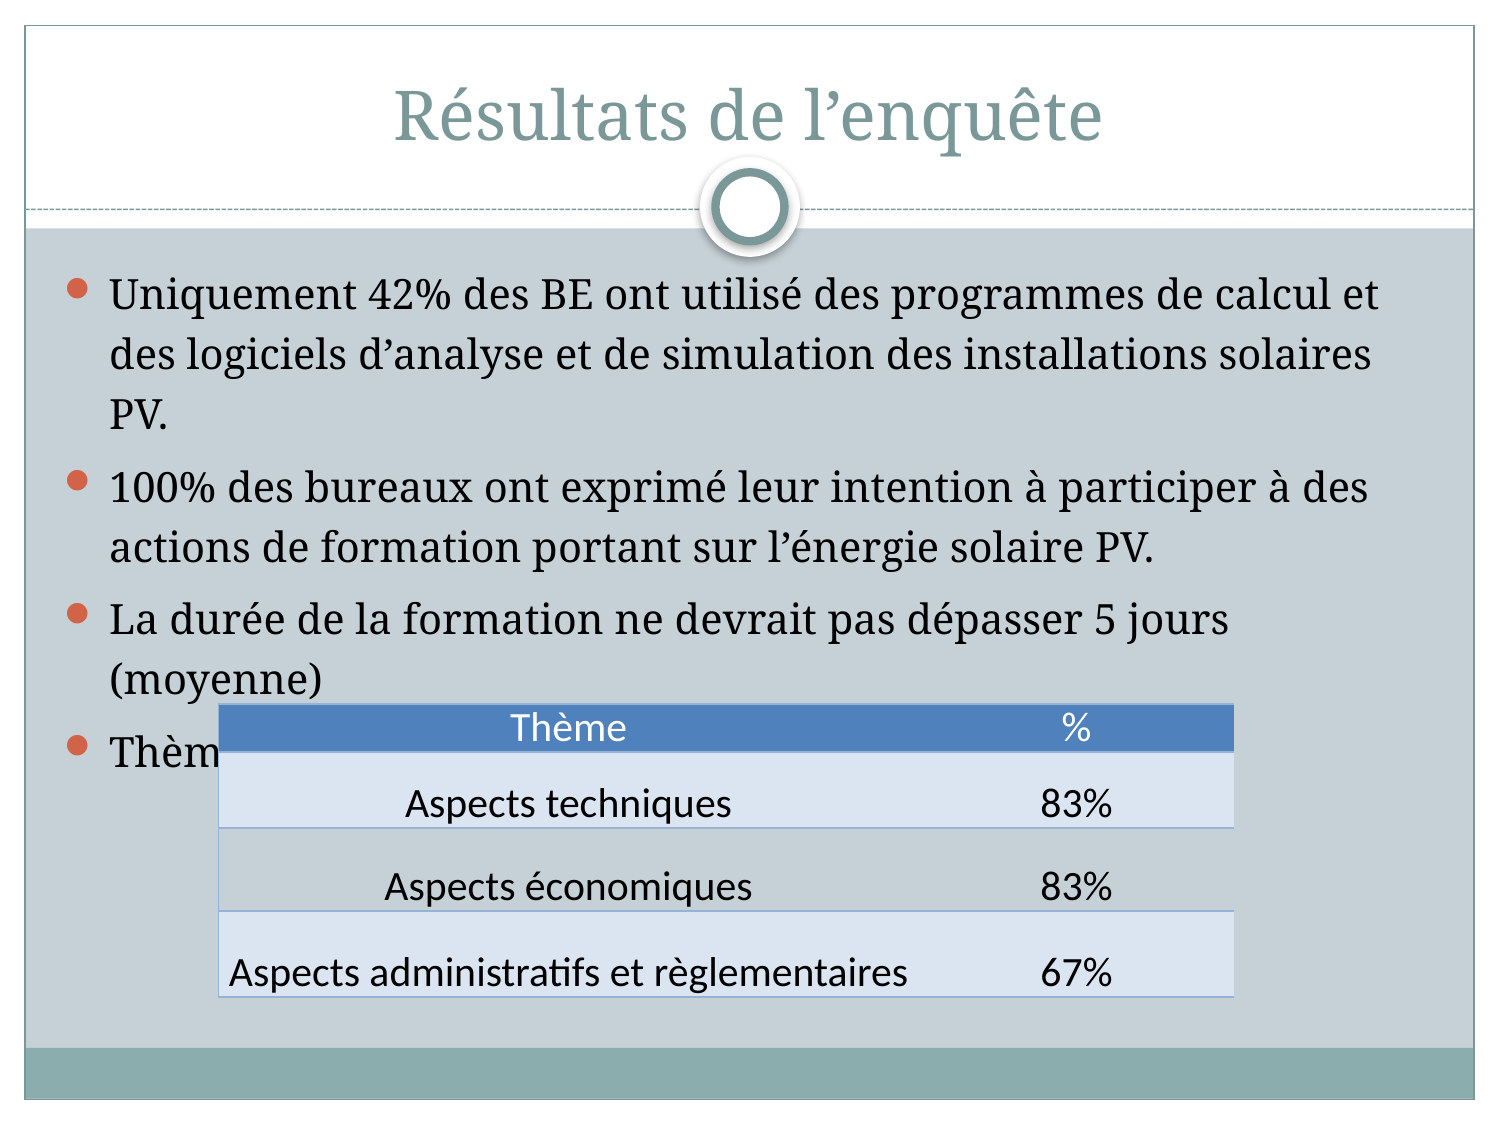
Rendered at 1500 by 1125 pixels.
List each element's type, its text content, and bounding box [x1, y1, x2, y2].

title Résultats de l’enquête [49, 37, 1450, 162]
table_cell 83% [919, 753, 1234, 827]
table_cell 83% [919, 829, 1234, 910]
table_header Thème [219, 705, 919, 751]
list Uniquement 42% des BE ont utilisé des programmes de calcul et des logiciels d’analyse et de simulation des installations solaires PV. 100% des bureaux ont exprimé leur intention à participer à des actions de formation portant sur l’énergie solaire PV. La durée de la formation ne devrait pas dépasser 5 jours (moyenne) Thèmes de la formation: [49, 250, 1445, 622]
table_cell Aspects techniques [219, 753, 919, 827]
table_cell Aspects économiques [219, 829, 919, 910]
table_cell 67% [919, 912, 1234, 996]
table_header % [919, 705, 1234, 751]
table_cell Aspects administratifs et règlementaires [219, 912, 919, 996]
